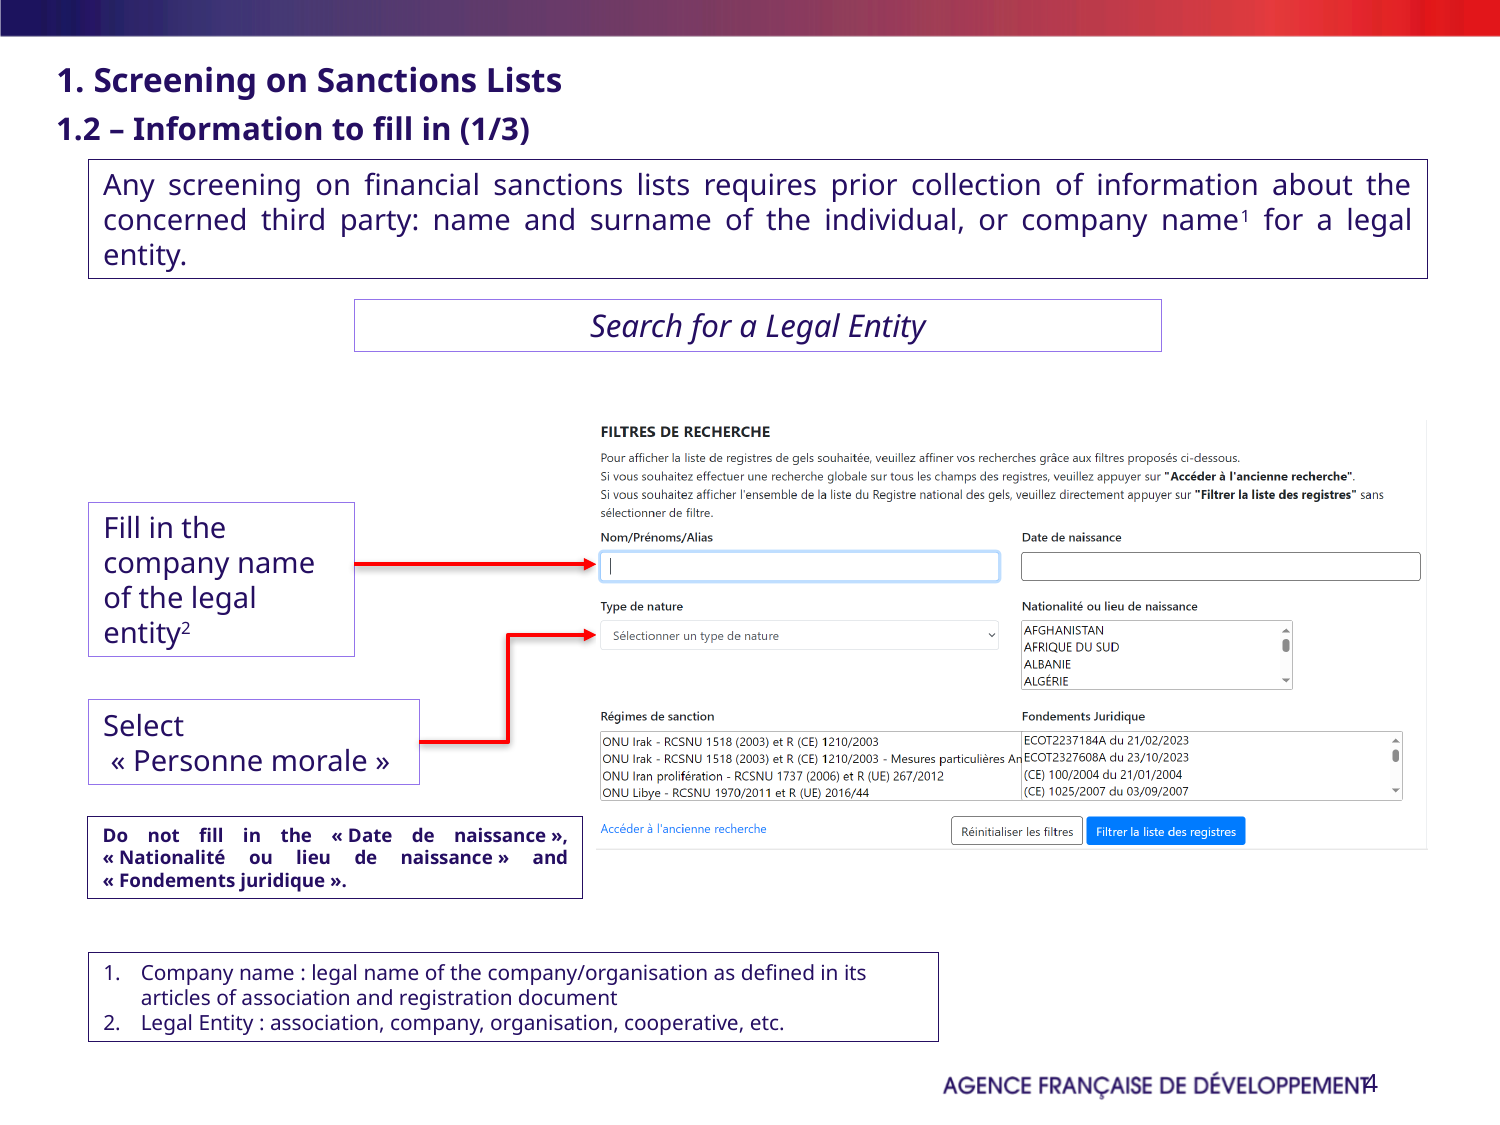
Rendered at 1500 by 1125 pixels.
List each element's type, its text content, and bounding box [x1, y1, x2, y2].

text_box 1. Screening on Sanctions Lists [41, 51, 1424, 107]
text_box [418, 634, 591, 743]
text_box 1.2 – Information to fill in (1/3) [41, 101, 1352, 154]
text_box Select « Personne morale » [88, 699, 420, 785]
text_box Company name : legal name of the company/organisation as defined in its articles of association and registration document Legal Entity : association, company, organisation, cooperative, etc. [88, 952, 939, 1042]
text_box Any screening on financial sanctions lists requires prior collection of information about the concerned third party: name and surname of the individual, or company name1 for a legal entity. [88, 159, 1428, 279]
text_box Do not fill in the « Date de naissance », « Nationalité ou lieu de naissance » and « Fondements juridique ». [87, 816, 583, 899]
text_box Fill in the company name of the legal entity2 [88, 502, 355, 657]
picture [1366, 1078, 1372, 1086]
picture [0, 0, 1500, 46]
picture [927, 1063, 1376, 1106]
picture [596, 420, 1428, 850]
text_box Search for a Legal Entity [354, 299, 1162, 352]
